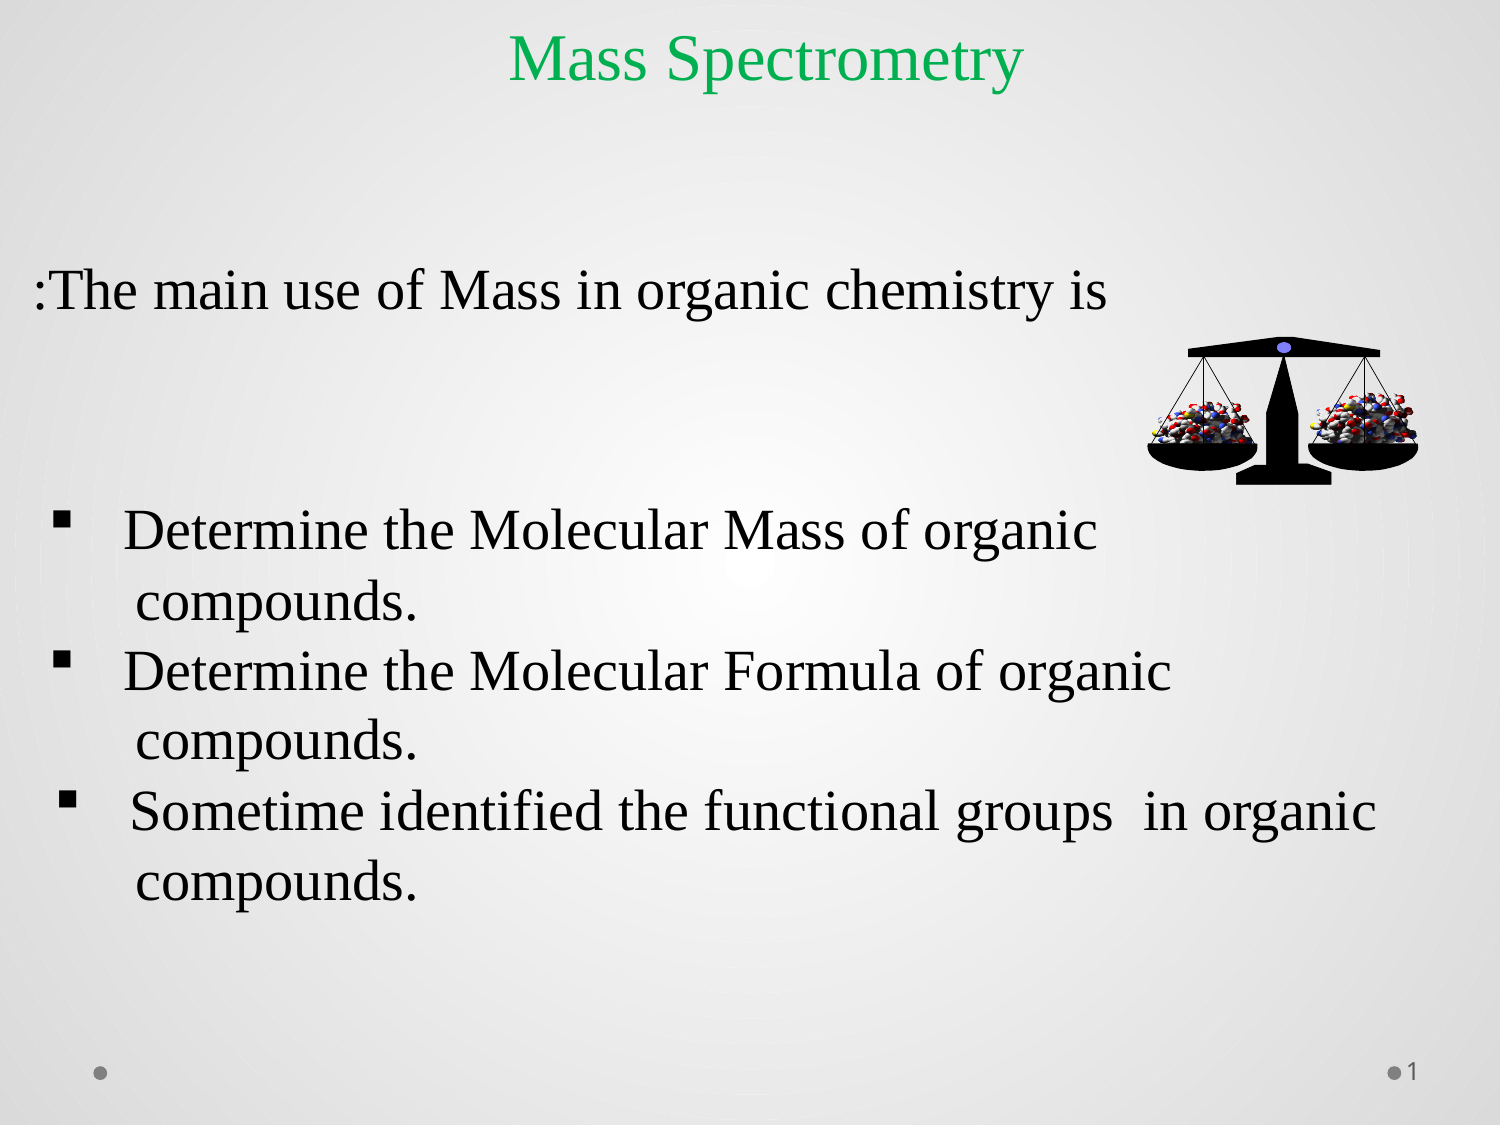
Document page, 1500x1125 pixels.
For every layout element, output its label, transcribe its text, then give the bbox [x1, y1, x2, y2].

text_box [1138, 336, 1427, 486]
text_box Determine the Molecular Mass of organic compounds. Determine the Molecular Formula of organic compounds. Sometime identified the functional groups in organic compounds. [33, 484, 1407, 919]
text_box [88, 484, 148, 570]
text_box Mass Spectrometry [129, 6, 1405, 194]
slide_number 1 [1401, 1042, 1494, 1103]
text_box The main use of Mass in organic chemistry is: [2, 243, 1124, 329]
